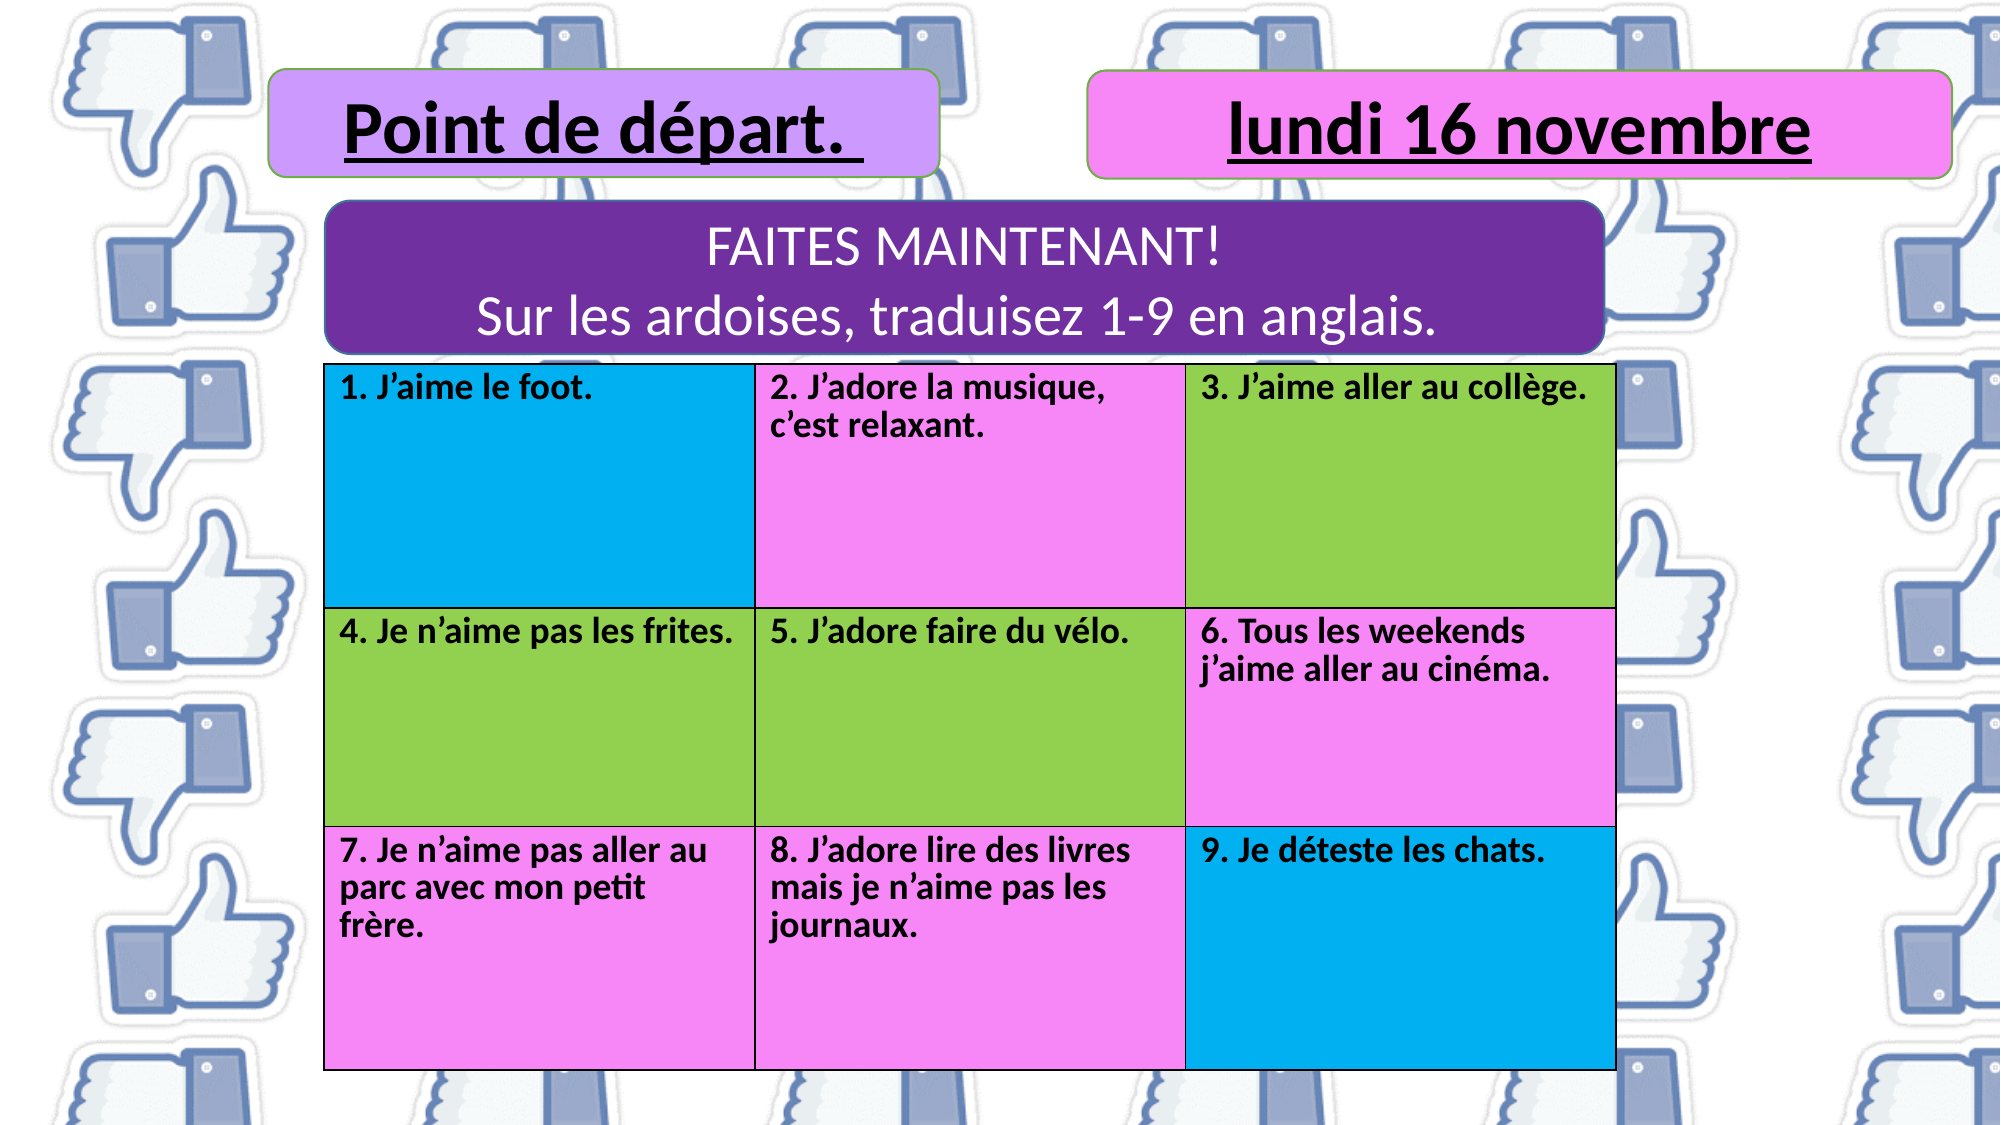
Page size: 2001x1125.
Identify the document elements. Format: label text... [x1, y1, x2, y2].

text_box FAITES MAINTENANT! Sur les ardoises, traduisez 1-9 en anglais. [323, 199, 1606, 356]
table_cell 7. Je n’aime pas aller au parc avec mon petit frère. [325, 827, 754, 1069]
table_header 1. J’aime le foot. [325, 365, 754, 607]
table_cell 8. J’adore lire des livres mais je n’aime pas les journaux. [756, 827, 1185, 1069]
text_box Point de départ. [267, 68, 941, 179]
table_header 2. J’adore la musique, c’est relaxant. [756, 365, 1185, 607]
table_header 3. J’aime aller au collège. [1186, 365, 1615, 607]
table_cell 6. Tous les weekends j’aime aller au cinéma. [1186, 609, 1615, 826]
table_cell 5. J’adore faire du vélo. [756, 609, 1185, 826]
text_box lundi 16 novembre [1086, 69, 1954, 180]
table_cell 9. Je déteste les chats. [1186, 827, 1615, 1069]
text_box Learning Intent: To use infinitives and definite articles to give personal opinions. [0, 0, 2000, 1125]
table_cell 4. Je n’aime pas les frites. [325, 609, 754, 826]
